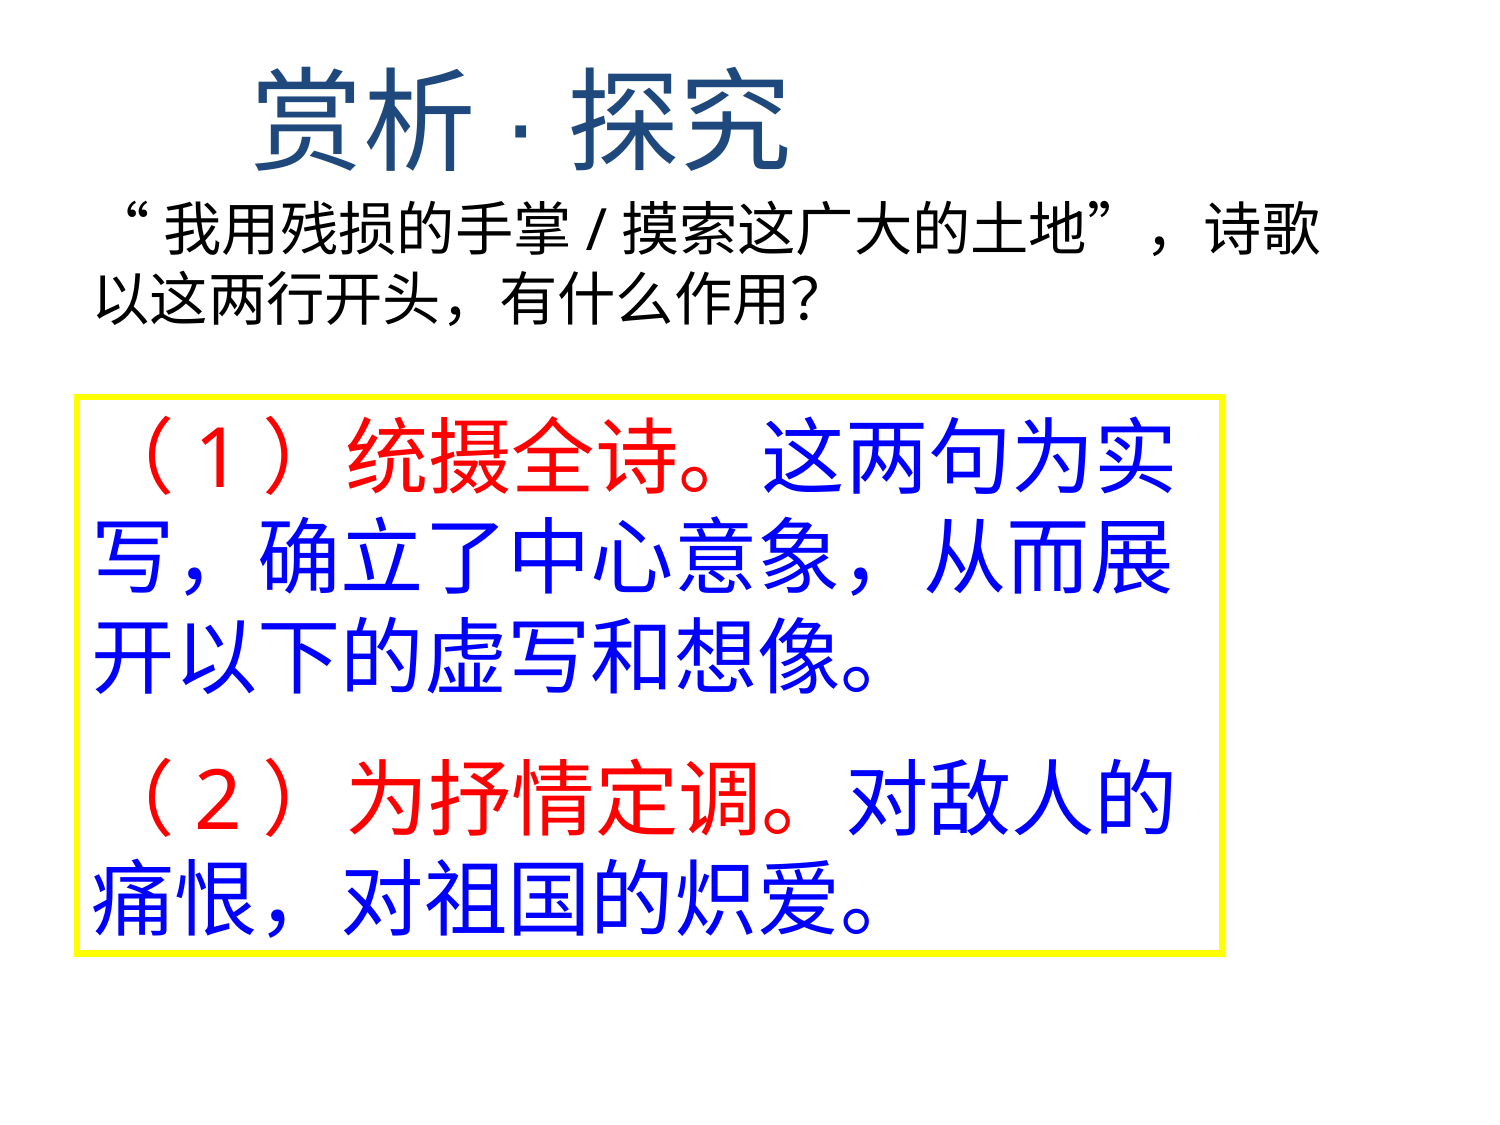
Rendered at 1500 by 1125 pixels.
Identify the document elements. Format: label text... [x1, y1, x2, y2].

text_box “我用残损的手掌/摸索这广大的土地”，诗歌以这两行开头，有什么作用？ [76, 184, 1388, 340]
text_box 赏析·探究 [235, 42, 807, 193]
text_box （1）统摄全诗。这两句为实写，确立了中心意象，从而展开以下的虚写和想像。 （2）为抒情定调。对敌人的痛恨，对祖国的炽爱。 [76, 397, 1223, 954]
